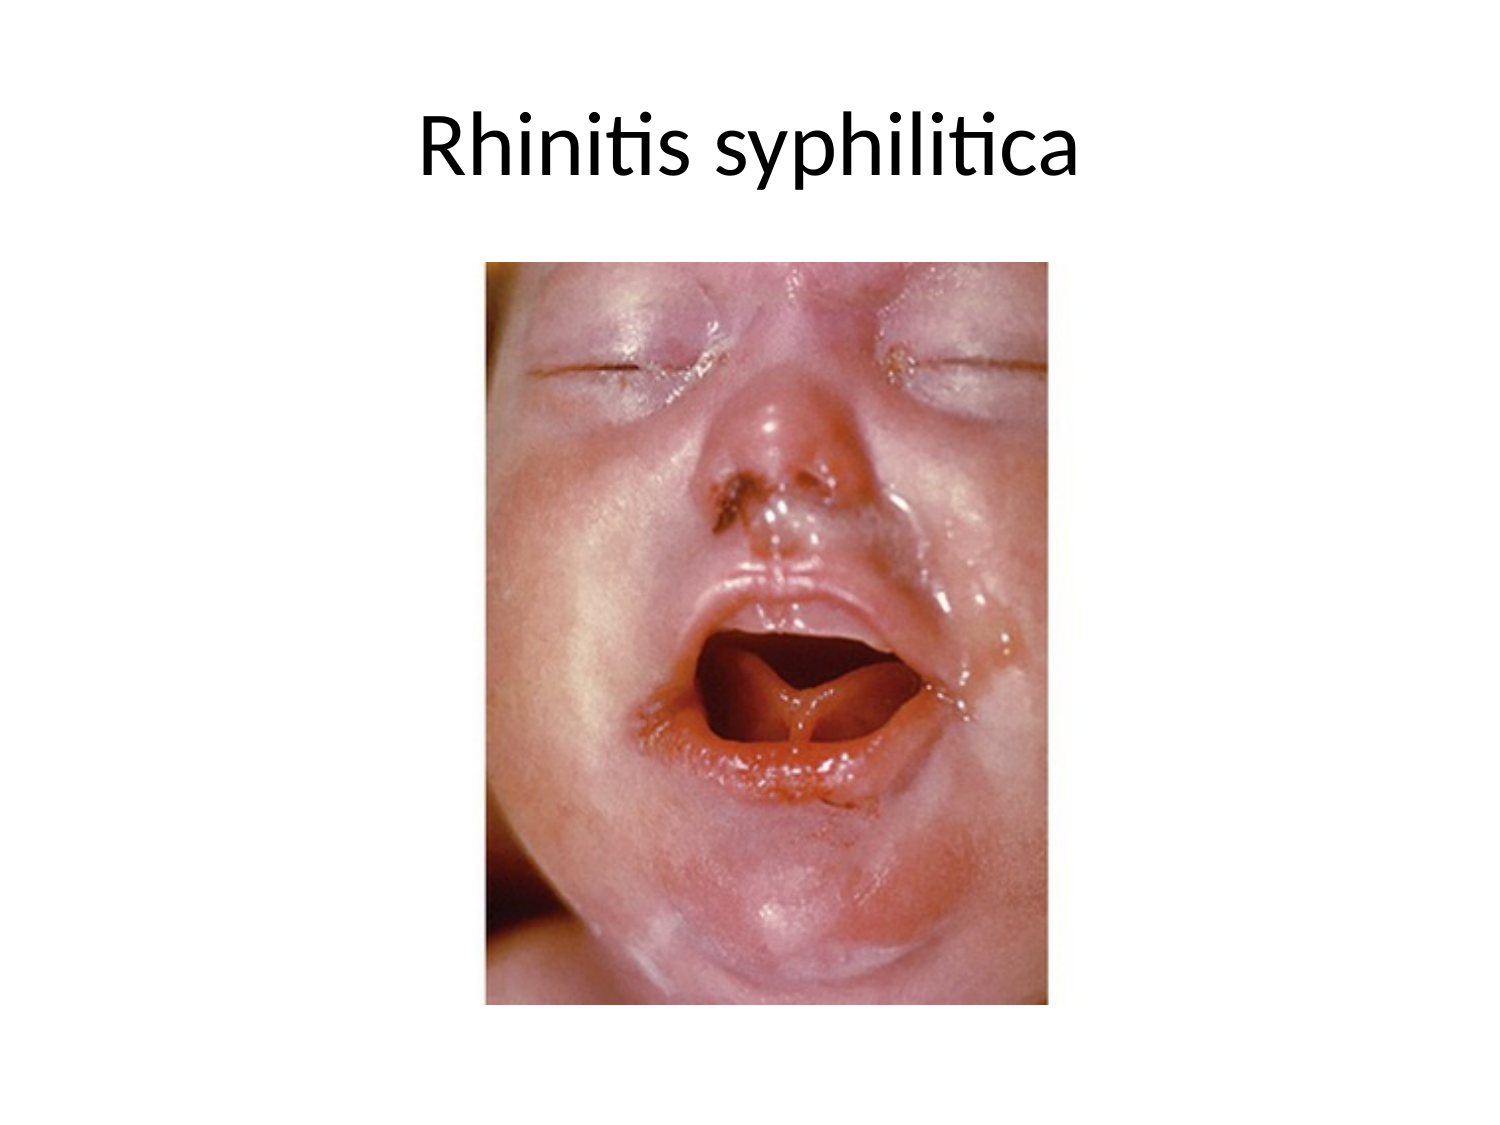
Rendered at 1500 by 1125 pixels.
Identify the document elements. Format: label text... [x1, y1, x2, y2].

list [254, 262, 1246, 1006]
title Rhinitis syphilitica [75, 45, 1425, 233]
